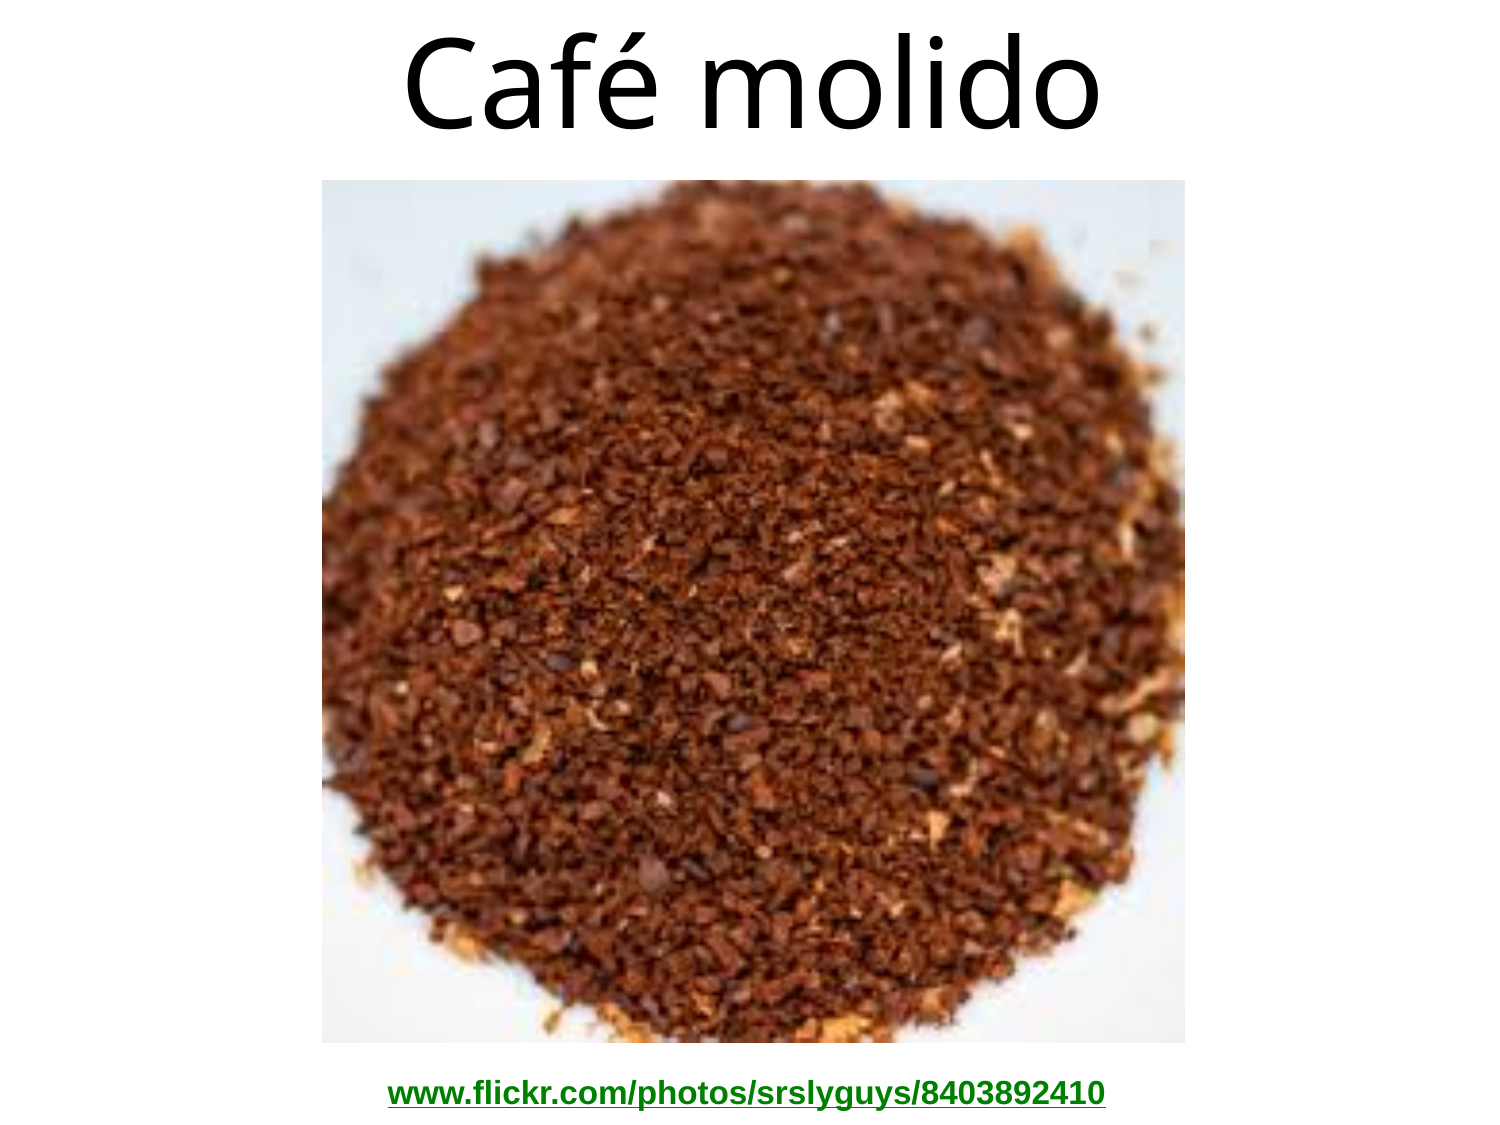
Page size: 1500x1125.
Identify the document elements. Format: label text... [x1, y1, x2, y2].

picture [321, 179, 1185, 1043]
title Café molido [3, 0, 1500, 161]
footer www.flickr.com/photos/srslyguys/8403892410 [0, 1062, 1500, 1120]
